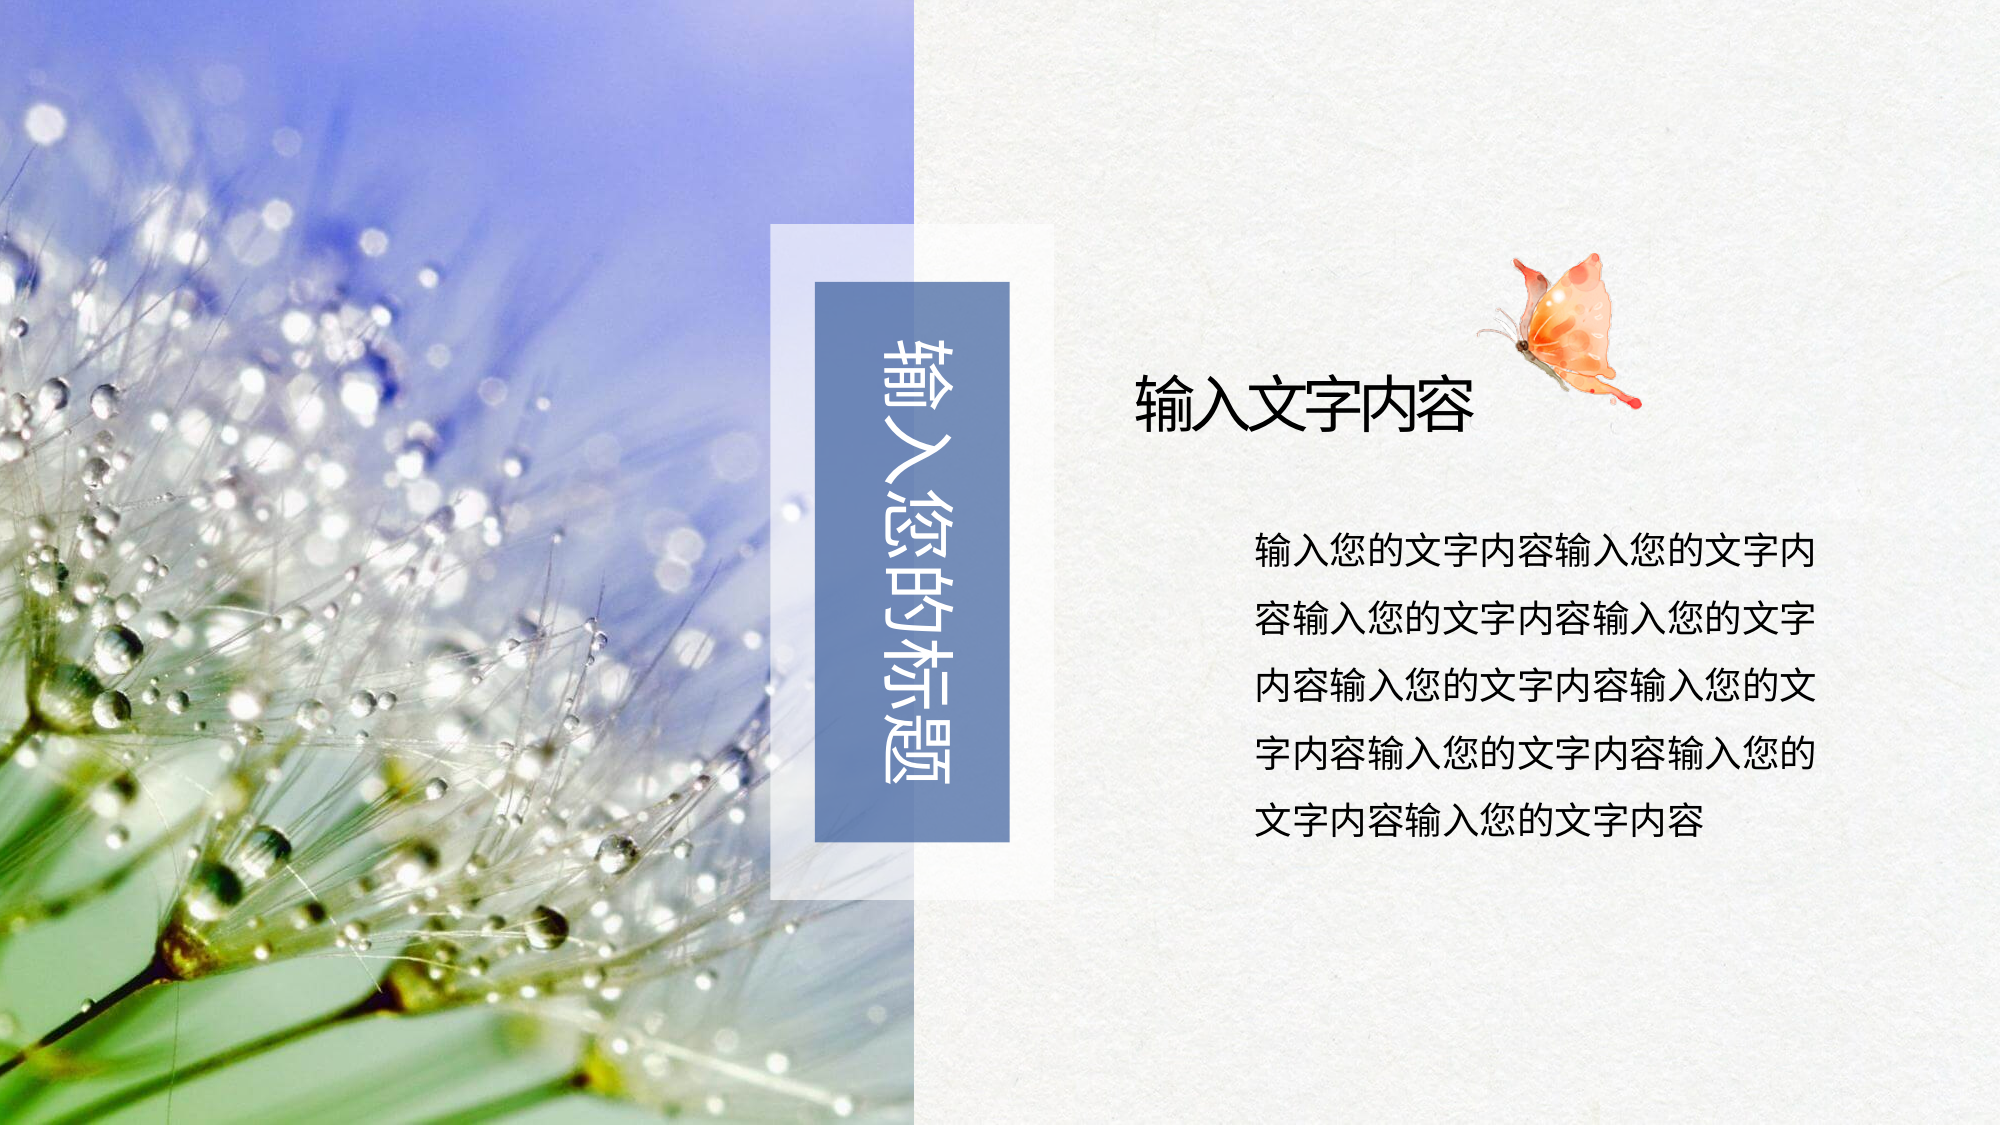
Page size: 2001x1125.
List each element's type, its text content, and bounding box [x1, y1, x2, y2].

picture [0, 0, 2000, 1125]
text_box 输入文字内容 [1100, 357, 1511, 448]
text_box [770, 224, 1055, 900]
text_box 输入您的文字内容输入您的文字内容输入您的文字内容输入您的文字内容输入您的文字内容输入您的文字内容输入您的文字内容输入您的文字内容输入您的文字内容 [1239, 497, 1835, 850]
